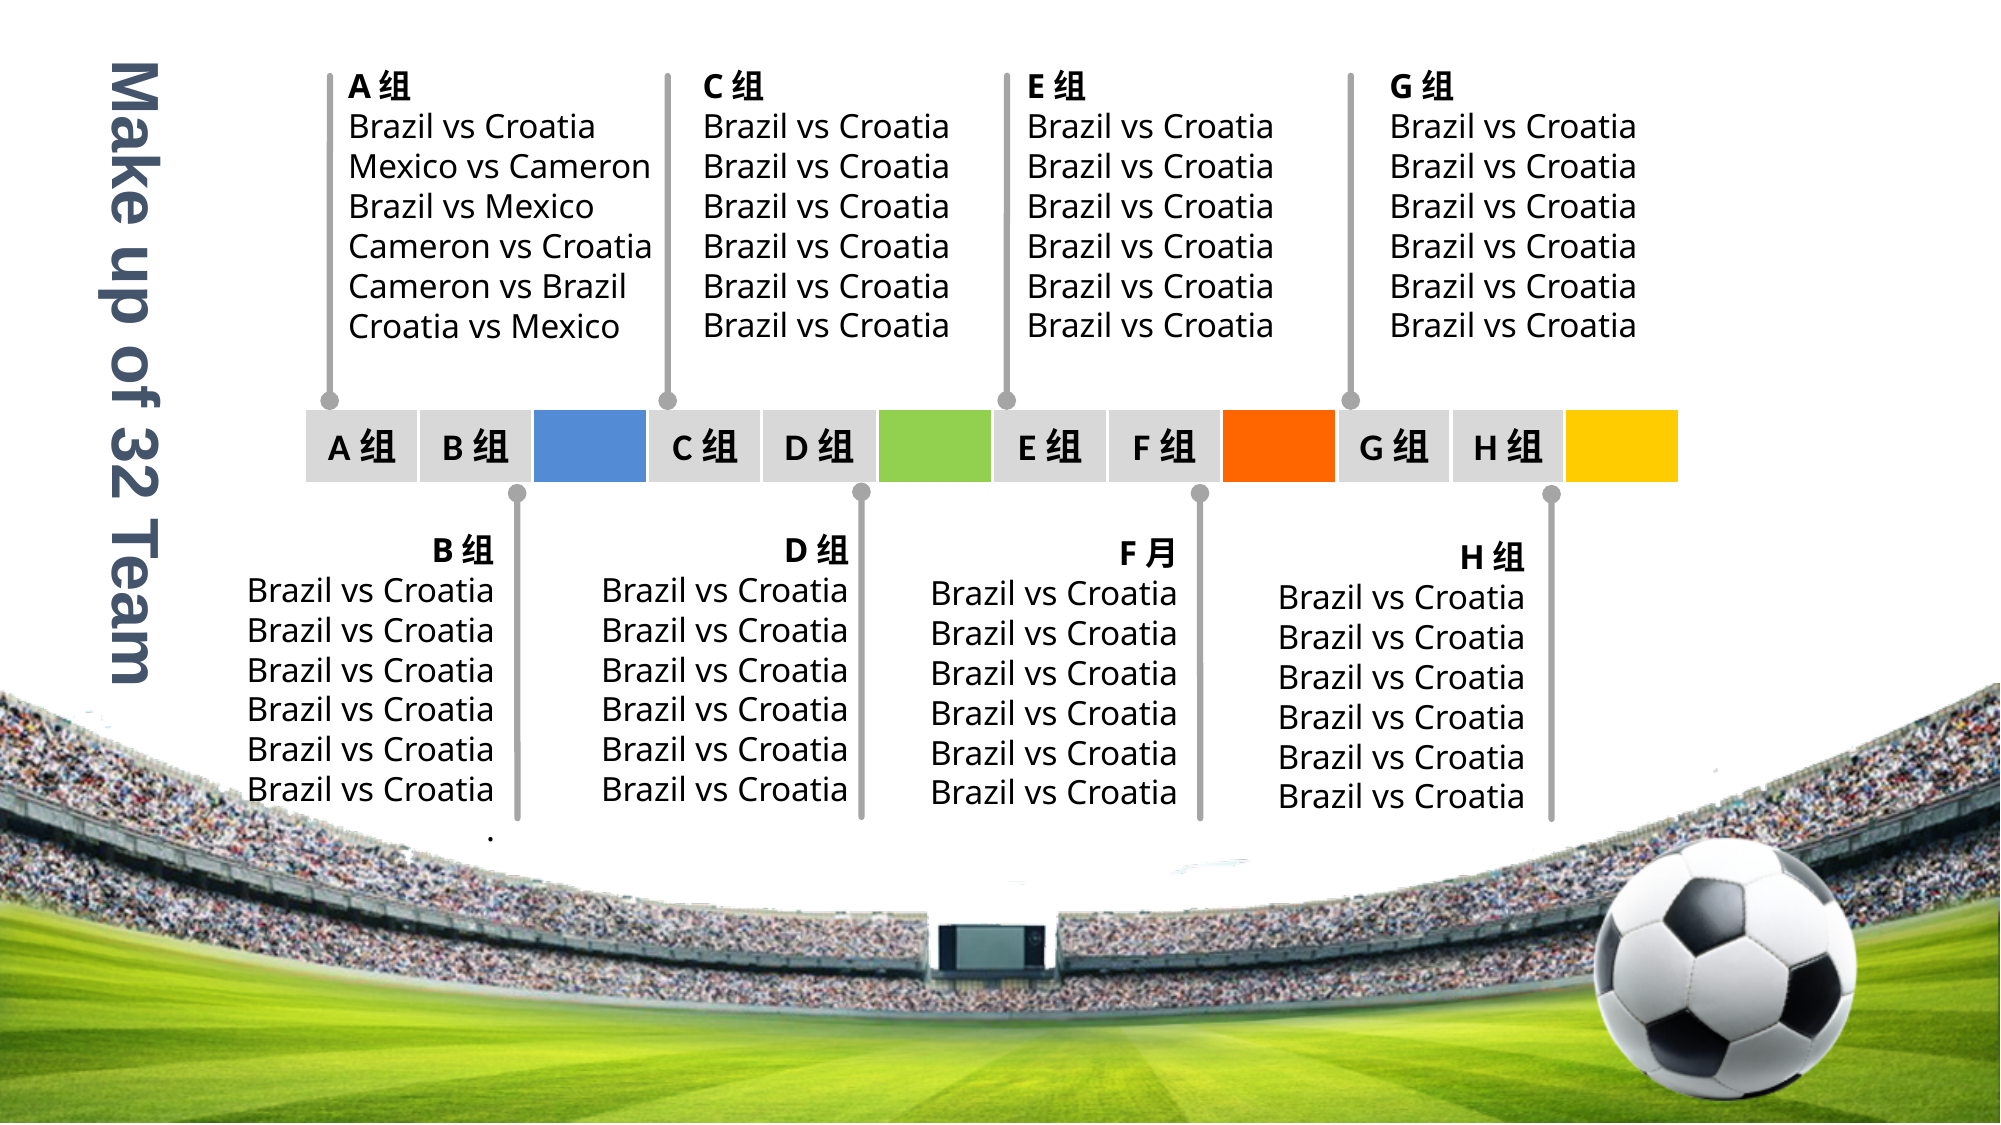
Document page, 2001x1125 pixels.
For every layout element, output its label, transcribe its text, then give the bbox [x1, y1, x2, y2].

text_box [1193, 487, 1207, 683]
text_box [661, 76, 674, 407]
text_box A组 Brazil vs Croatia Mexico vs Cameron Brazil vs Mexico Cameron vs Croatia Cameron vs Brazil Croatia vs Mexico [333, 57, 687, 353]
text_box [1564, 408, 1680, 484]
text_box H组 [1450, 408, 1564, 484]
text_box [510, 487, 524, 683]
text_box Make up of 32 Team [75, 45, 187, 683]
text_box C组 [647, 408, 761, 484]
text_box C组 Brazil vs Croatia Brazil vs Croatia Brazil vs Croatia Brazil vs Croatia Brazil vs Croatia Brazil vs Croatia [687, 57, 996, 392]
text_box [855, 485, 868, 521]
text_box [1344, 75, 1357, 407]
text_box [323, 76, 336, 407]
text_box A组 [304, 408, 418, 484]
text_box [1000, 75, 1013, 407]
text_box B组 Brazil vs Croatia Brazil vs Croatia Brazil vs Croatia Brazil vs Croatia Brazil vs Croatia Brazil vs Croatia . [204, 521, 510, 683]
text_box D组 Brazil vs Croatia Brazil vs Croatia Brazil vs Croatia Brazil vs Croatia Brazil vs Croatia Brazil vs Croatia [568, 521, 865, 683]
text_box [1221, 408, 1336, 484]
text_box [532, 408, 647, 484]
text_box F月 Brazil vs Croatia Brazil vs Croatia Brazil vs Croatia Brazil vs Croatia Brazil vs Croatia Brazil vs Croatia [903, 524, 1194, 683]
text_box H组 Brazil vs Croatia Brazil vs Croatia Brazil vs Croatia Brazil vs Croatia Brazil vs Croatia Brazil vs Croatia [1224, 528, 1541, 683]
text_box G组 Brazil vs Croatia Brazil vs Croatia Brazil vs Croatia Brazil vs Croatia Brazil vs Croatia Brazil vs Croatia [1374, 57, 1690, 352]
text_box [1545, 488, 1558, 683]
text_box B组 [418, 408, 532, 484]
picture [0, 683, 2000, 1123]
text_box G组 [1336, 408, 1450, 484]
text_box D组 [761, 408, 877, 484]
text_box E组 [992, 408, 1107, 484]
text_box E组 Brazil vs Croatia Brazil vs Croatia Brazil vs Croatia Brazil vs Croatia Brazil vs Croatia Brazil vs Croatia [1011, 57, 1346, 352]
text_box F组 [1107, 408, 1221, 484]
text_box [877, 408, 992, 484]
